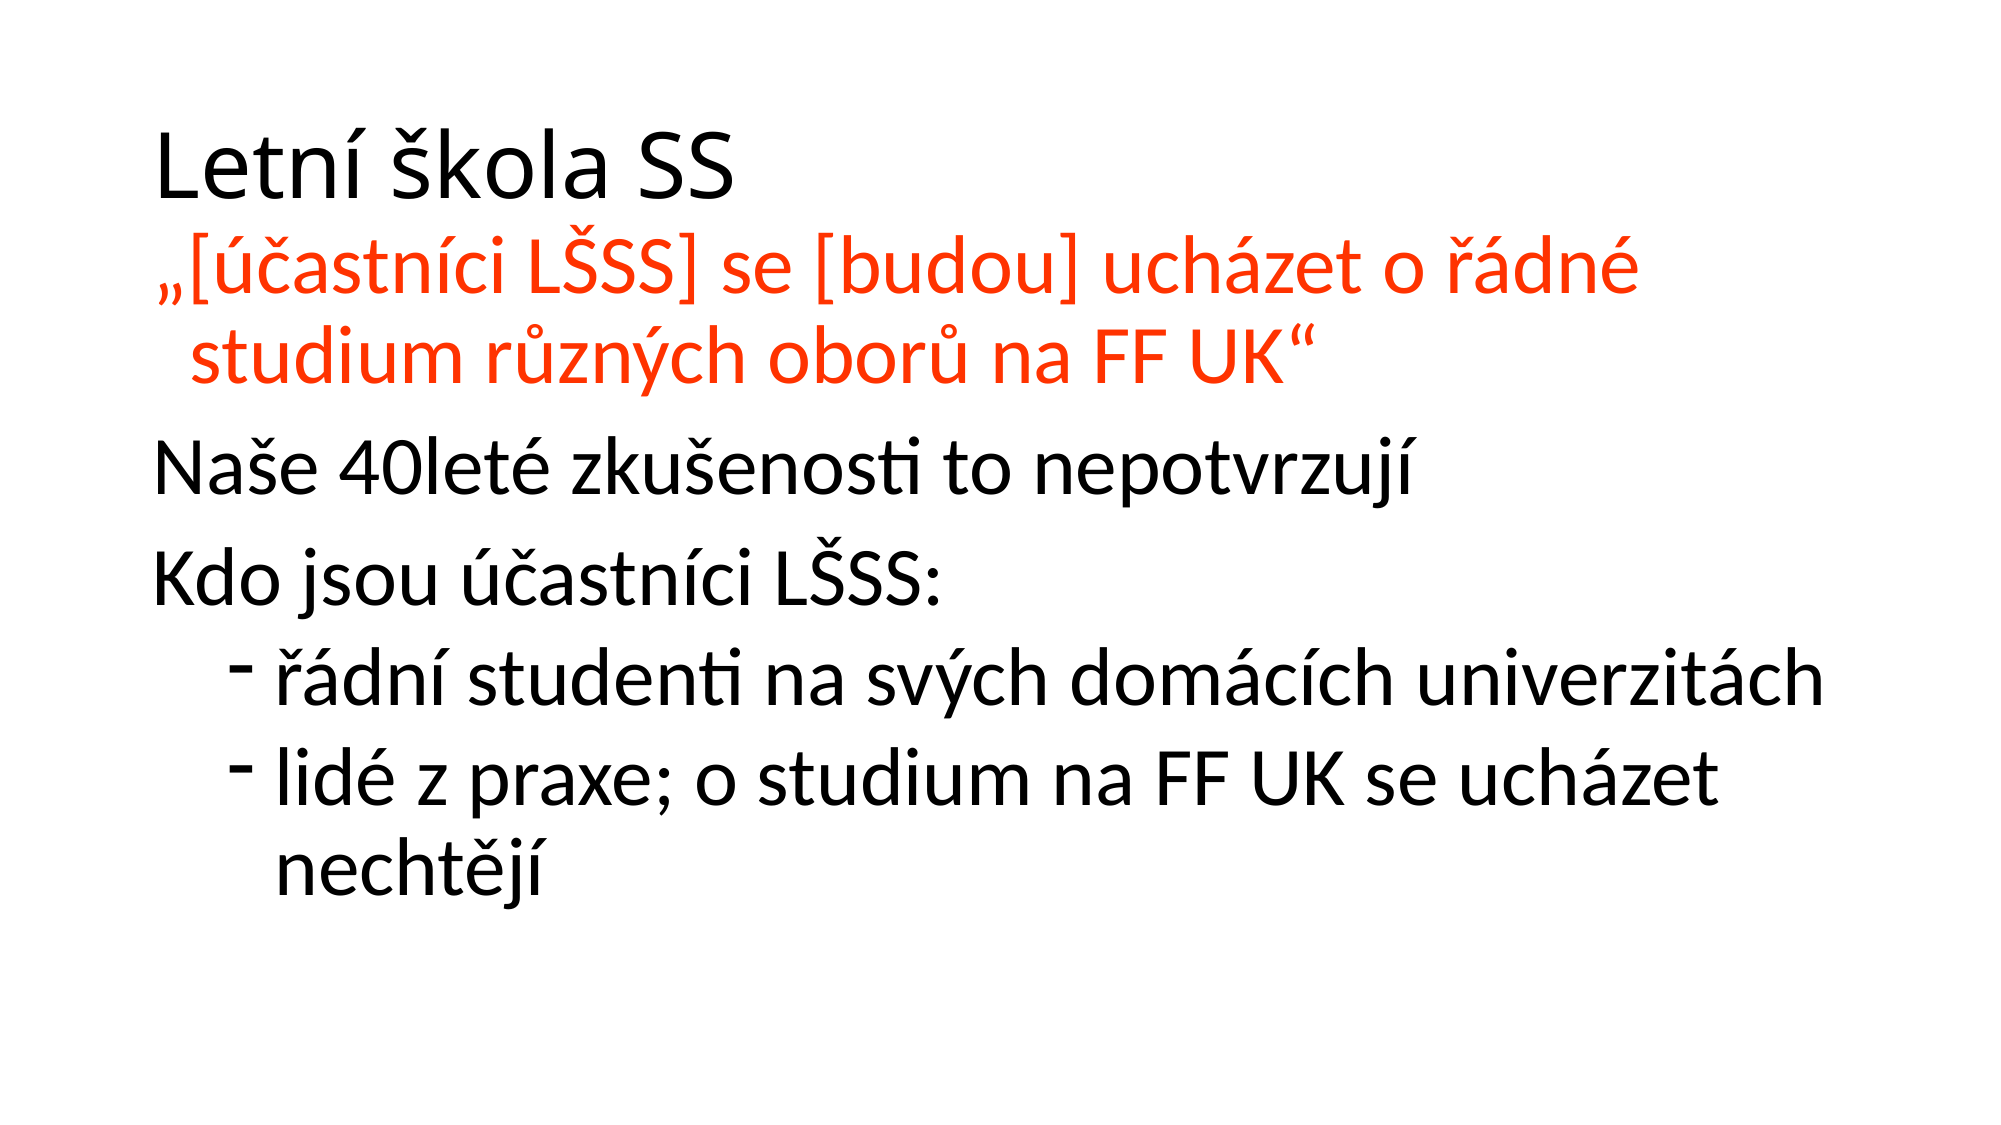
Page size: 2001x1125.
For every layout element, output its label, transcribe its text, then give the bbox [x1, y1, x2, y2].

list „[účastníci LŠSS] se [budou] ucházet o řádné studium různých oborů na FF UK“ Naše 40leté zkušenosti to nepotvrzují Kdo jsou účastníci LŠSS: řádní studenti na svých domácích univerzitách lidé z praxe; o studium na FF UK se ucházet nechtějí [137, 213, 1863, 1014]
title Letní škola SS [137, 59, 1863, 213]
